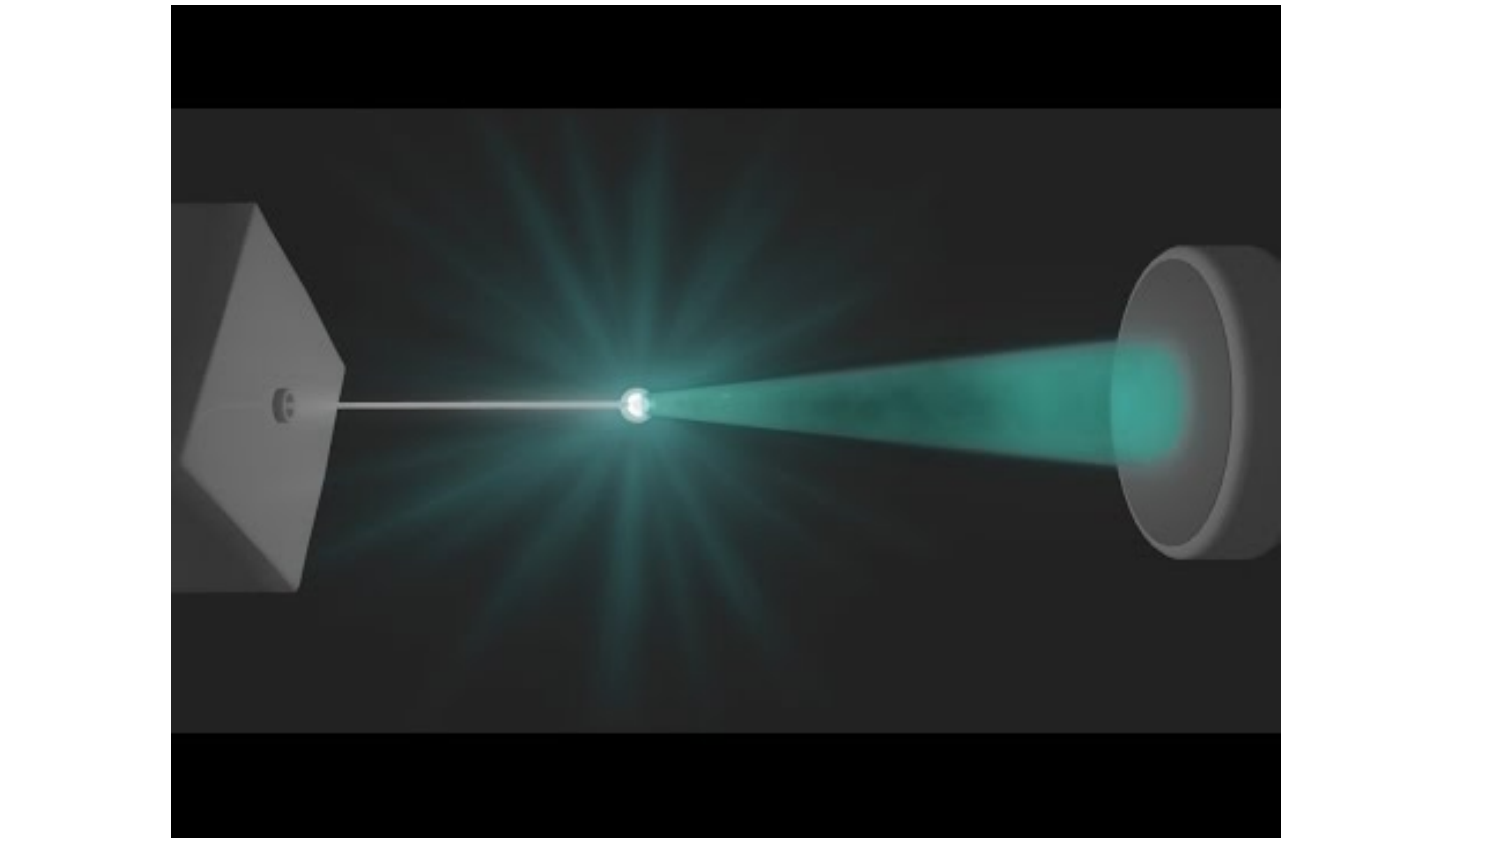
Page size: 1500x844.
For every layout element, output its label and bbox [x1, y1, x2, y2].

picture [171, 5, 1281, 838]
